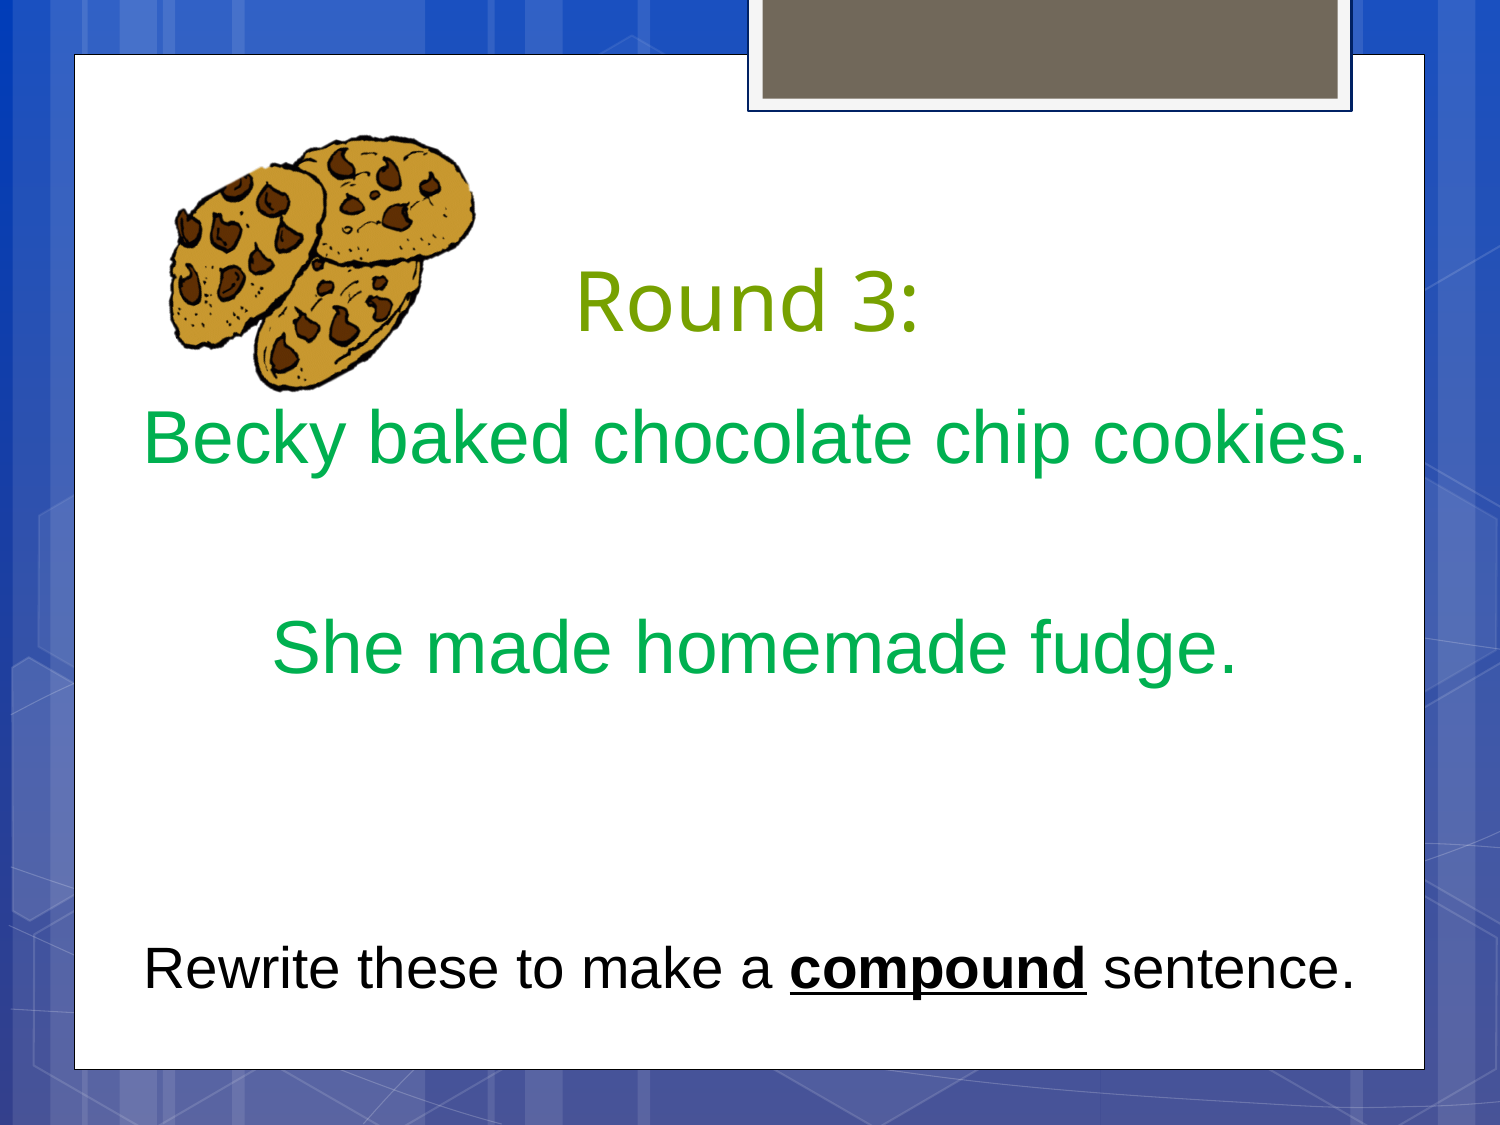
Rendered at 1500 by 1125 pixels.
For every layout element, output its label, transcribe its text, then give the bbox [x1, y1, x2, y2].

picture [114, 64, 521, 437]
title Round 3: [489, 168, 1324, 357]
text_box Rewrite these to make a compound sentence. [87, 923, 1413, 1009]
list Becky baked chocolate chip cookies. She made homemade fudge. [87, 381, 1413, 923]
